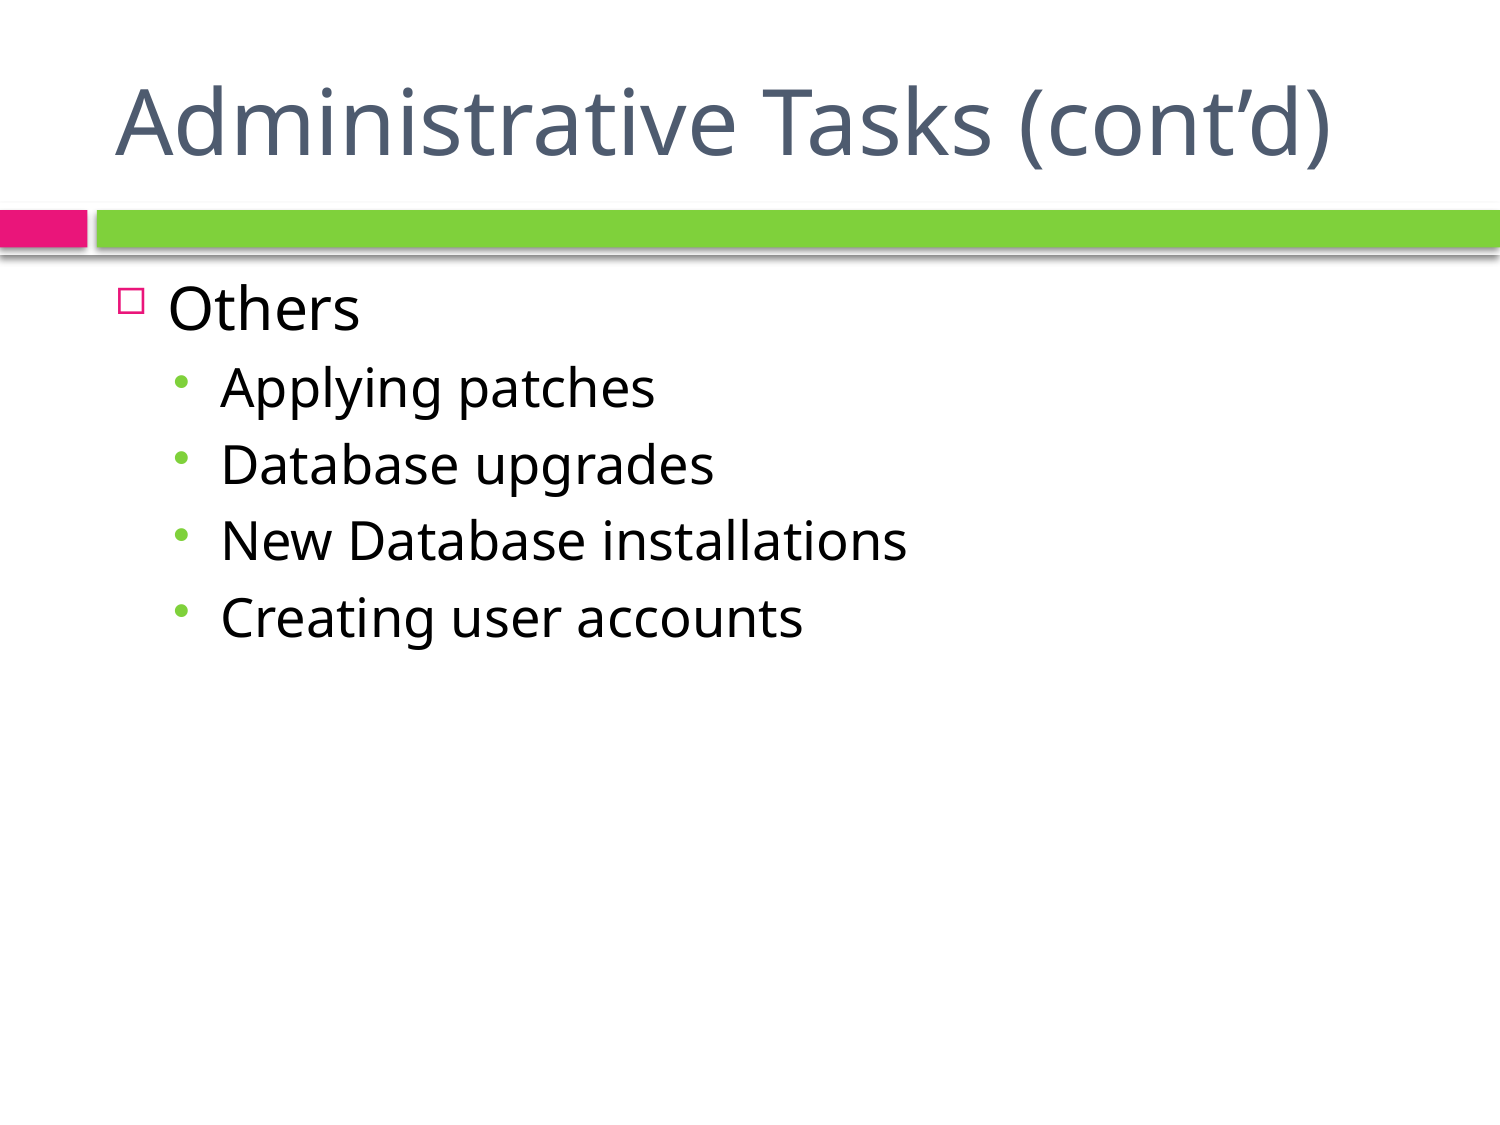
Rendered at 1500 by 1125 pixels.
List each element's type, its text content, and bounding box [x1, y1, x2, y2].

title Administrative Tasks (cont’d) [100, 37, 1438, 200]
list Others Applying patches Database upgrades New Database installations Creating user accounts [100, 262, 1438, 1005]
